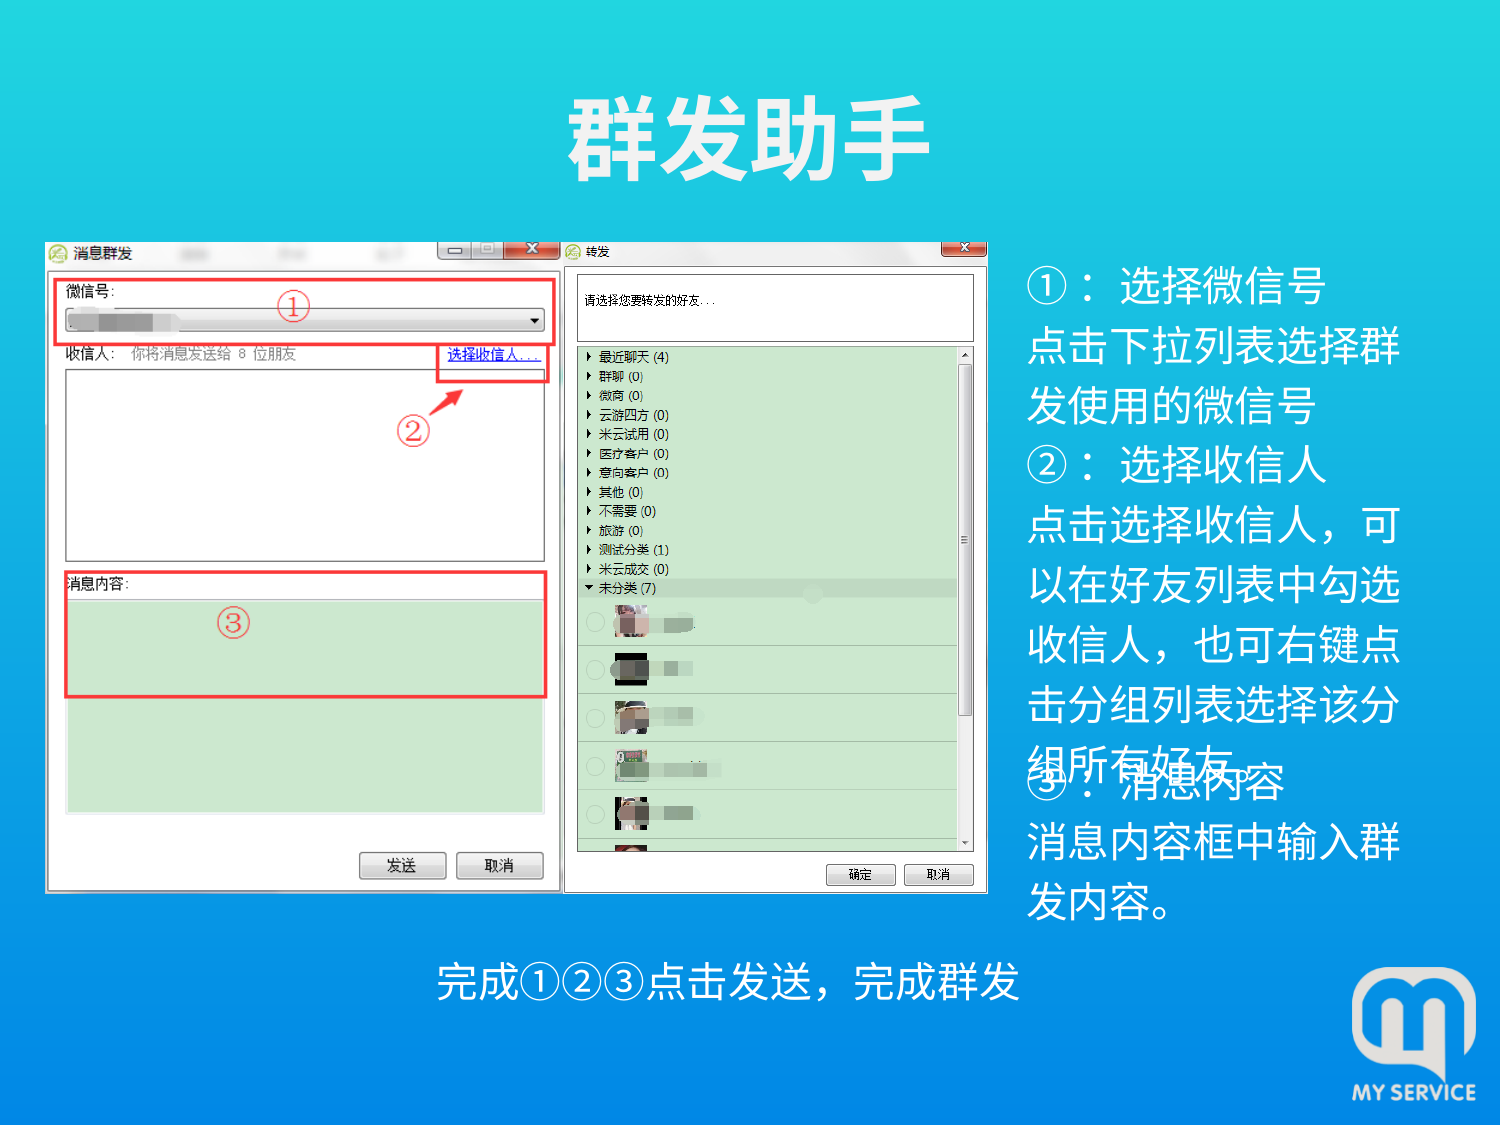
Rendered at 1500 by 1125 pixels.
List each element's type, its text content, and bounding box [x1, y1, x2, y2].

picture [0, 241, 1011, 902]
text_box ③：消息内容 消息内容框中输入群发内容。 [1011, 738, 1436, 934]
text_box ①：选择微信号 点击下拉列表选择群发使用的微信号 [1011, 242, 1436, 421]
text_box ②：选择收信人 点击选择收信人，可以在好友列表中勾选收信人，也可右键点击分组列表选择该分组所有好友。 [1011, 421, 1436, 738]
picture [1352, 967, 1476, 1107]
title 群发助手 [75, 32, 1425, 220]
text_box 完成①②③点击发送，完成群发 [421, 938, 1036, 1013]
